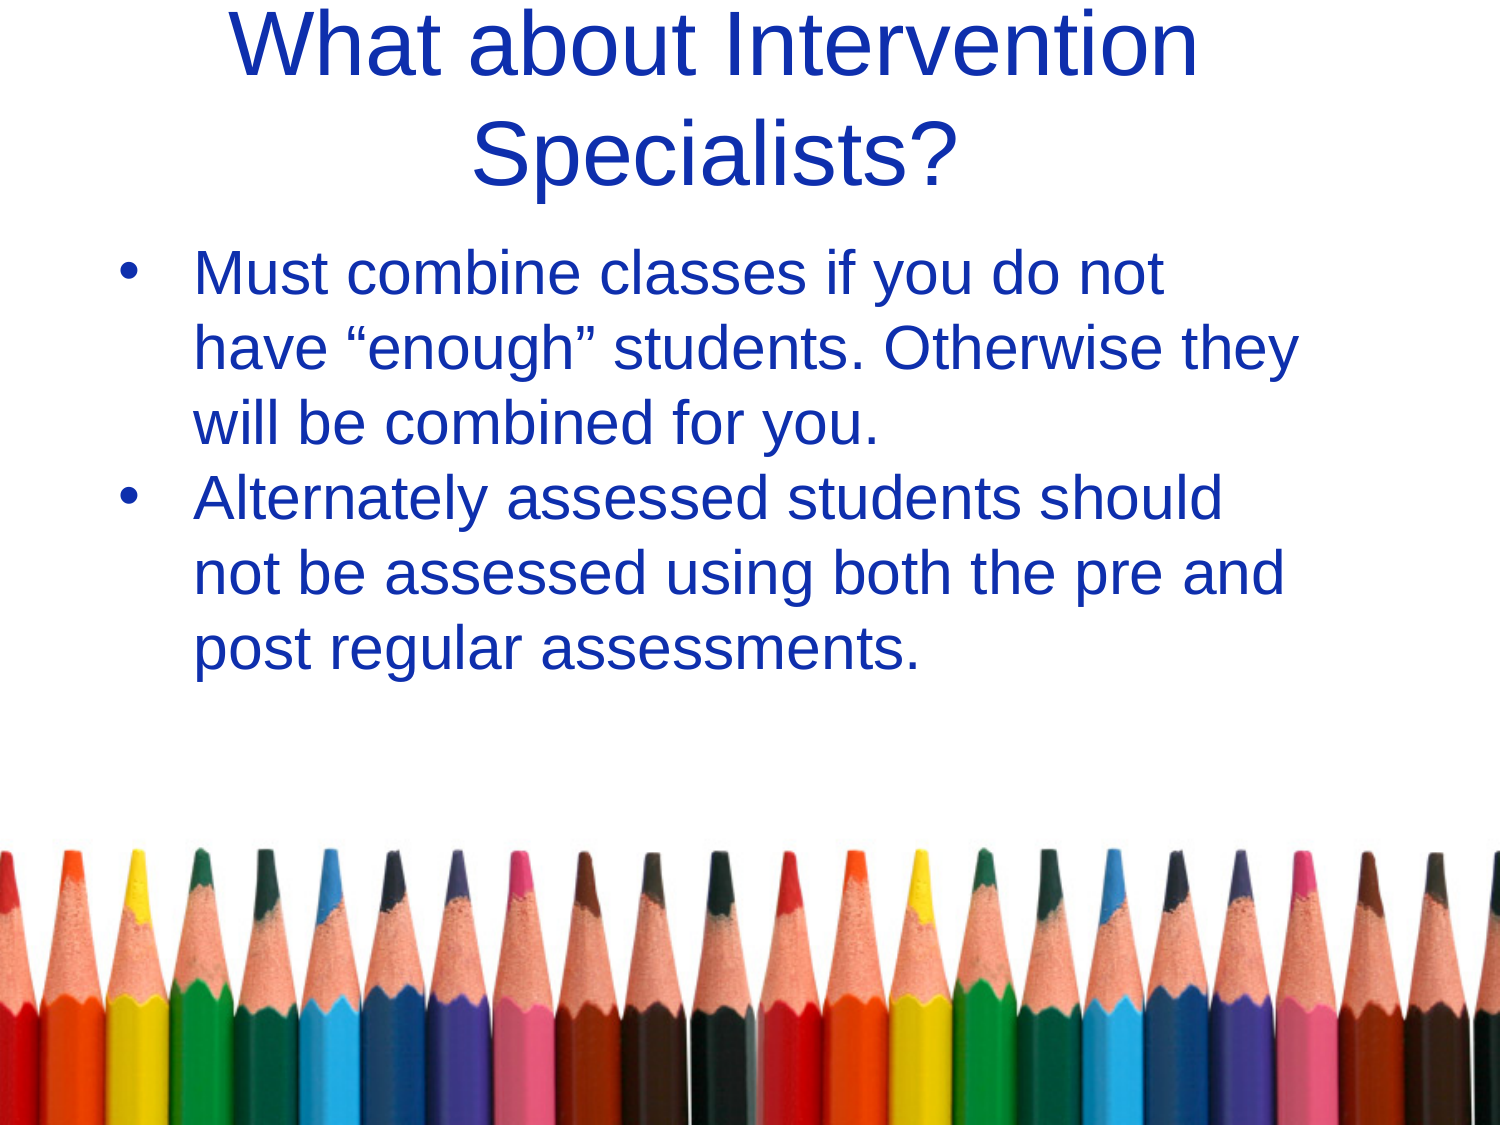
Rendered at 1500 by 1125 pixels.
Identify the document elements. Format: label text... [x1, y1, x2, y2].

picture [0, 0, 1500, 1125]
title What about Intervention Specialists? [77, 0, 1353, 188]
text_box Must combine classes if you do not have “enough” students. Otherwise they will be combined for you. Alternately assessed students should not be assessed using both the pre and post regular assessments. [104, 224, 1326, 690]
